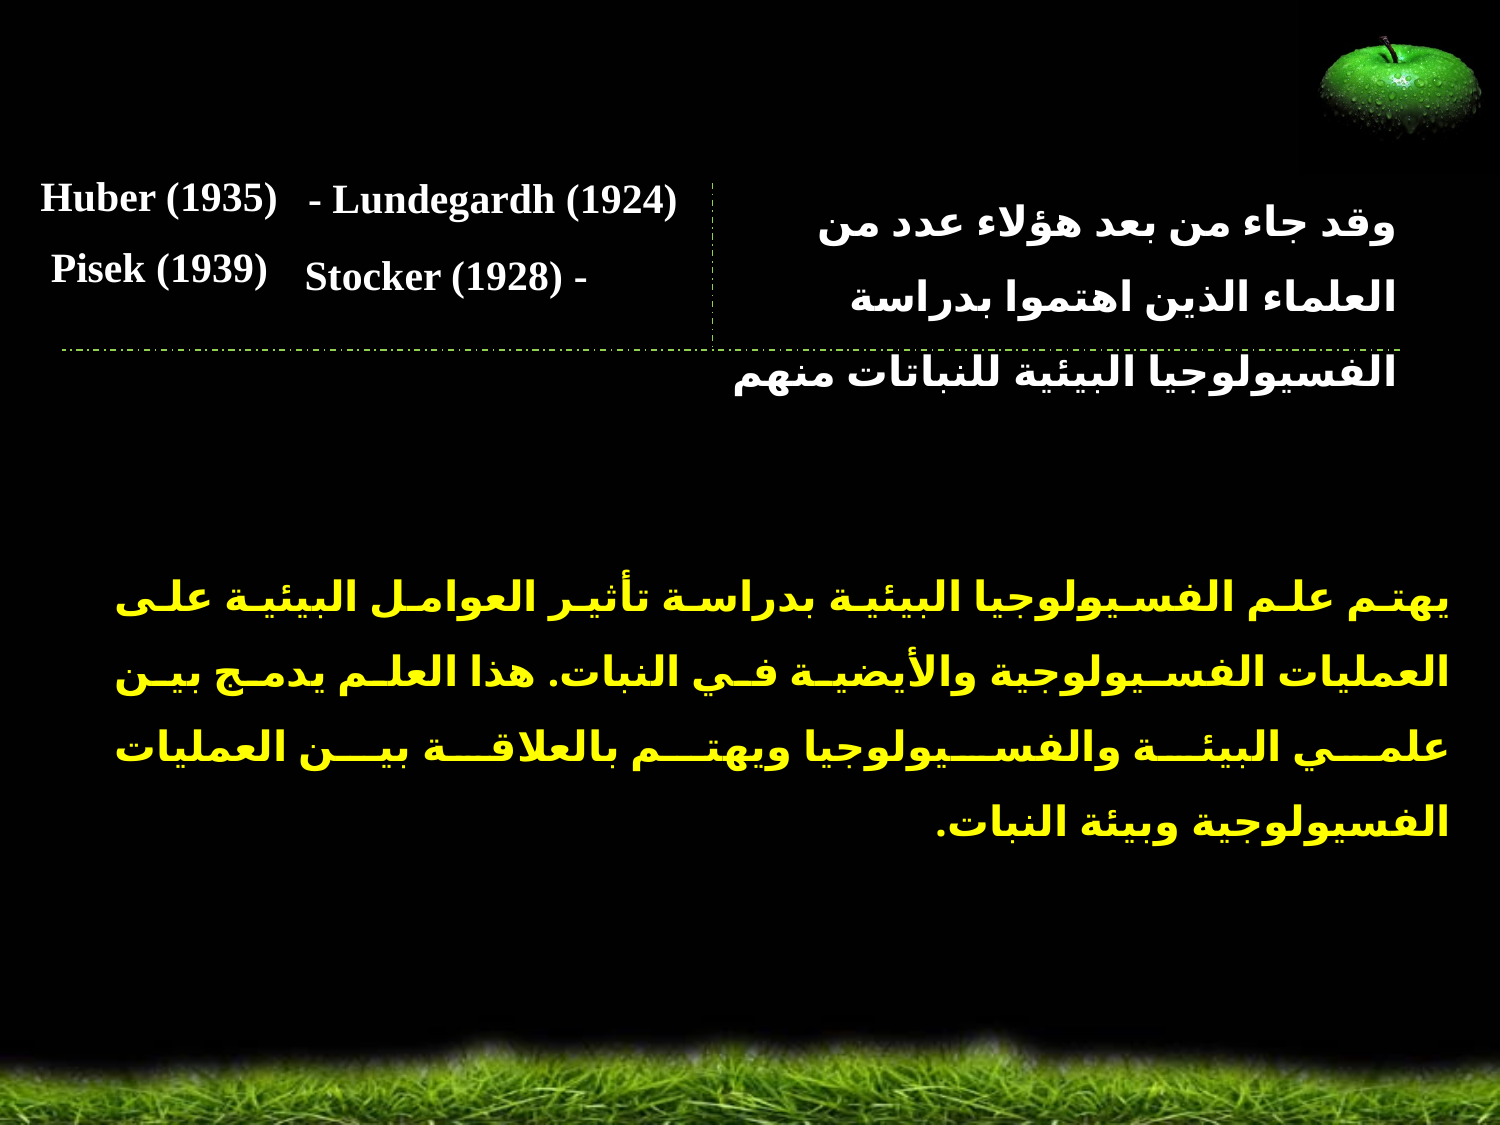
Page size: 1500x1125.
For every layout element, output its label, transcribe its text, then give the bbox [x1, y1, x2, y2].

text_box وقد جاء من بعد هؤلاء عدد من العلماء الذين اهتموا بدراسة الفسيولوجيا البيئية للنباتات منهم [699, 162, 1413, 403]
text_box يهتم علم الفسيولوجيا البيئية بدراسة تأثير العوامل البيئية على العمليات الفسيولوجية والأيضية في النبات. هذا العلم يدمج بين علمي البيئة والفسيولوجيا ويهتم بالعلاقة بين العمليات الفسيولوجية وبيئة النبات. [99, 537, 1466, 853]
picture [0, 0, 1500, 1125]
text_box Pisek (1939) [25, 233, 283, 299]
text_box - Lundegardh (1924) [293, 164, 704, 230]
text_box - Stocker (1928) [279, 241, 603, 307]
text_box Huber (1935) [14, 162, 293, 228]
